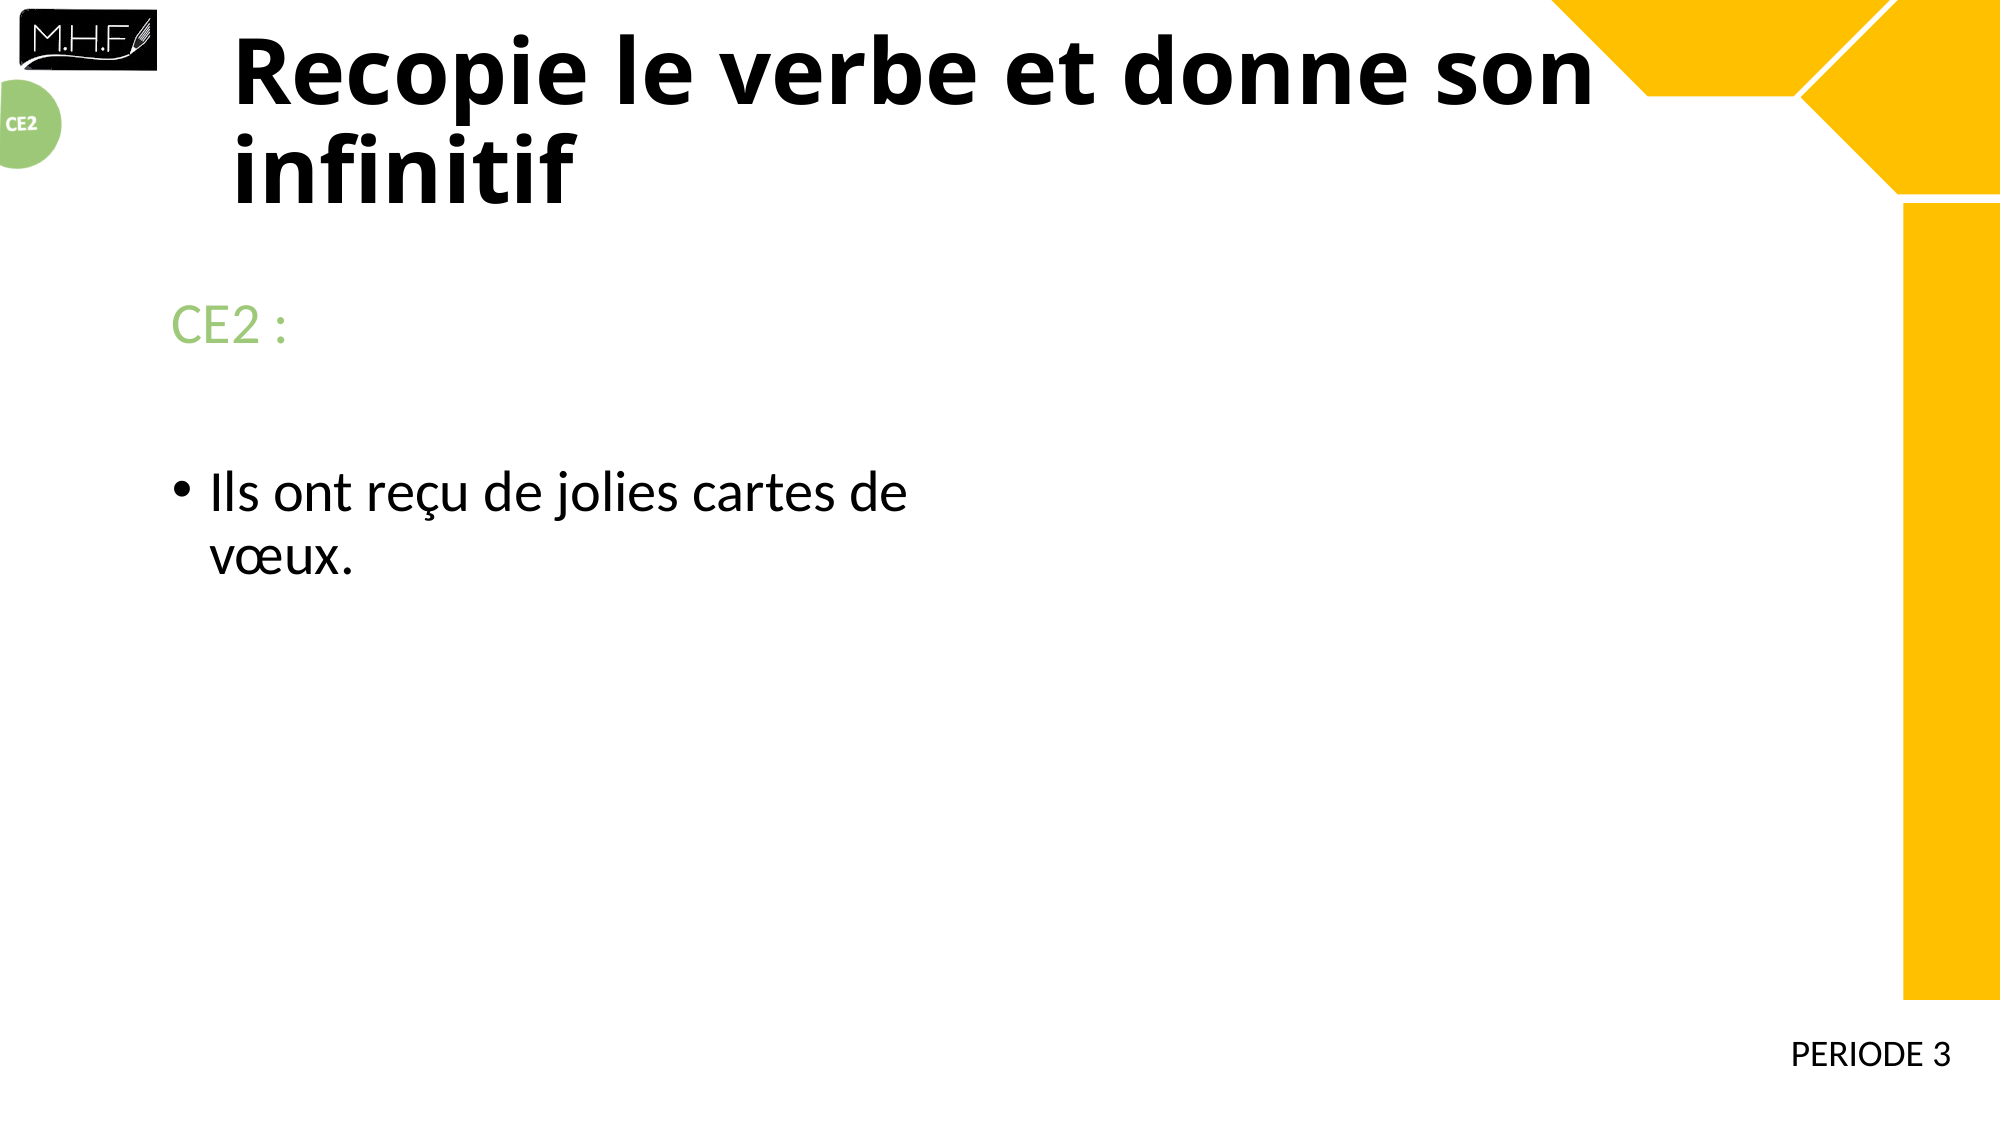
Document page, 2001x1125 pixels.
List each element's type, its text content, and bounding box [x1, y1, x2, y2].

text_box [1799, 0, 2000, 196]
text_box CE2 : Ils ont reçu de jolies cartes de vœux. [156, 286, 979, 1000]
picture [0, 7, 157, 207]
text_box PERIODE 3 [1362, 1021, 1967, 1125]
text_box [1549, 0, 1892, 98]
text_box [1902, 202, 2000, 1001]
title Recopie le verbe et donne son infinitif [216, 15, 1763, 233]
